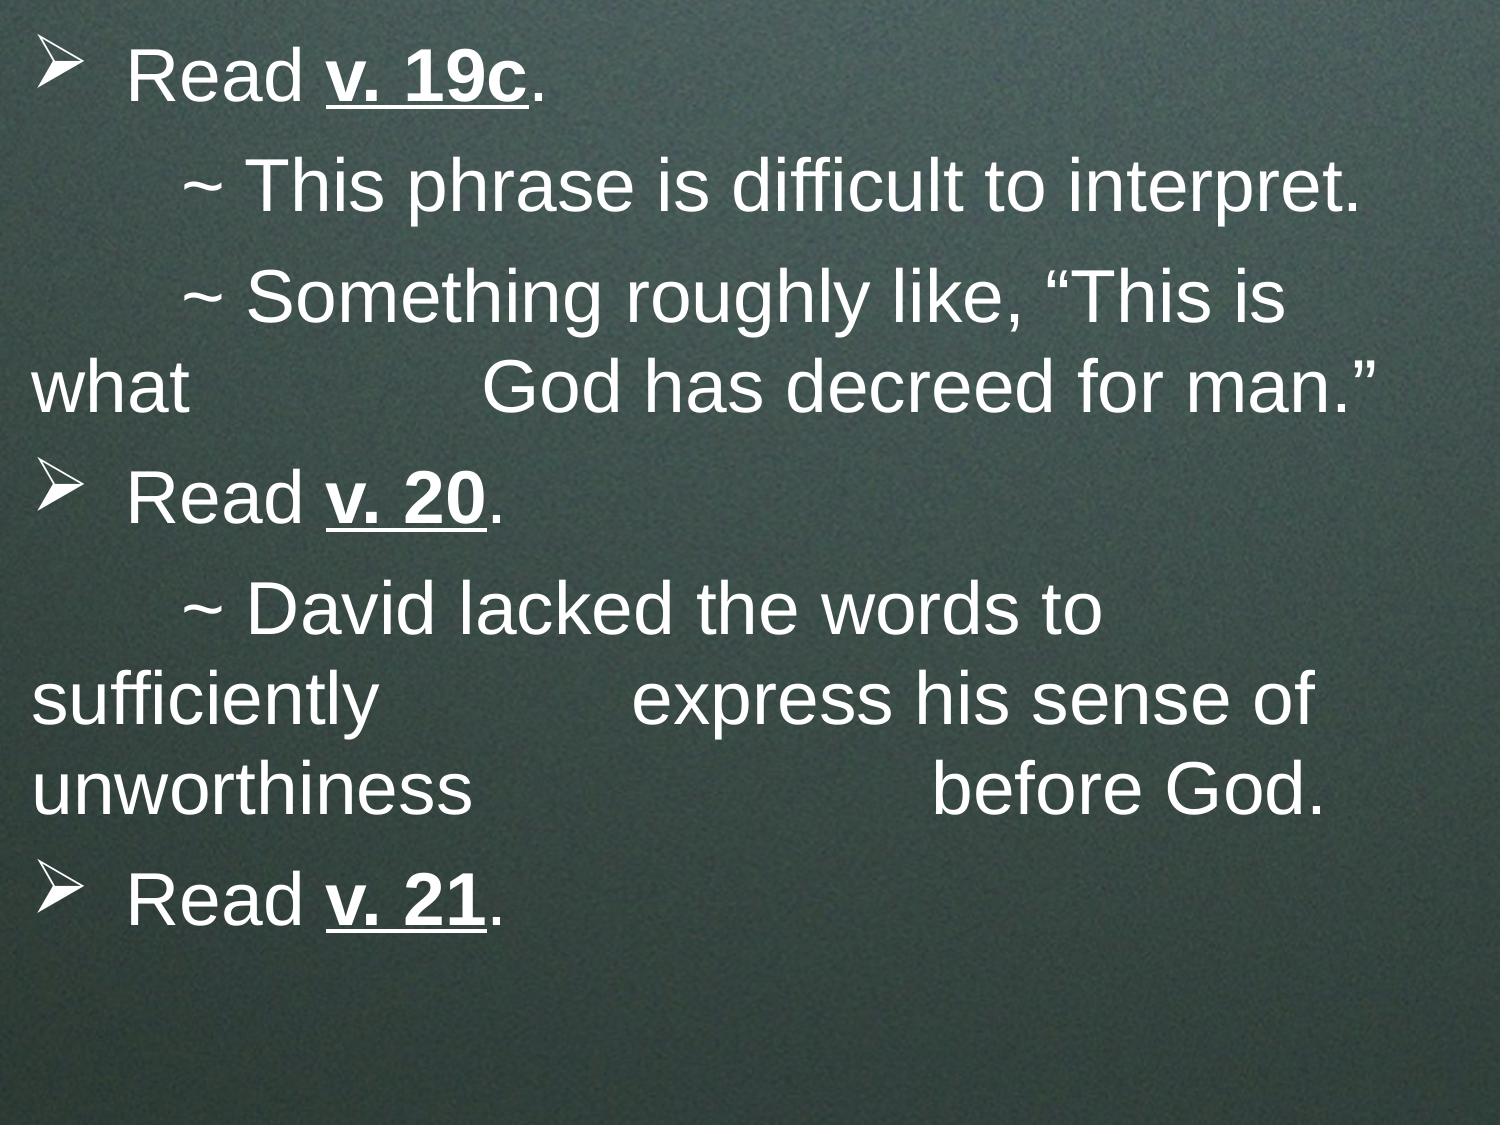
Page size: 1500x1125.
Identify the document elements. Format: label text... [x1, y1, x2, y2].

subtitle Read v. 19c. ~ This phrase is difficult to interpret. ~ Something roughly like, “This is what God has decreed for man.” Read v. 20. ~ David lacked the words to sufficiently express his sense of unworthiness before God. Read v. 21. [16, 18, 1482, 1110]
picture [0, 0, 1500, 1125]
